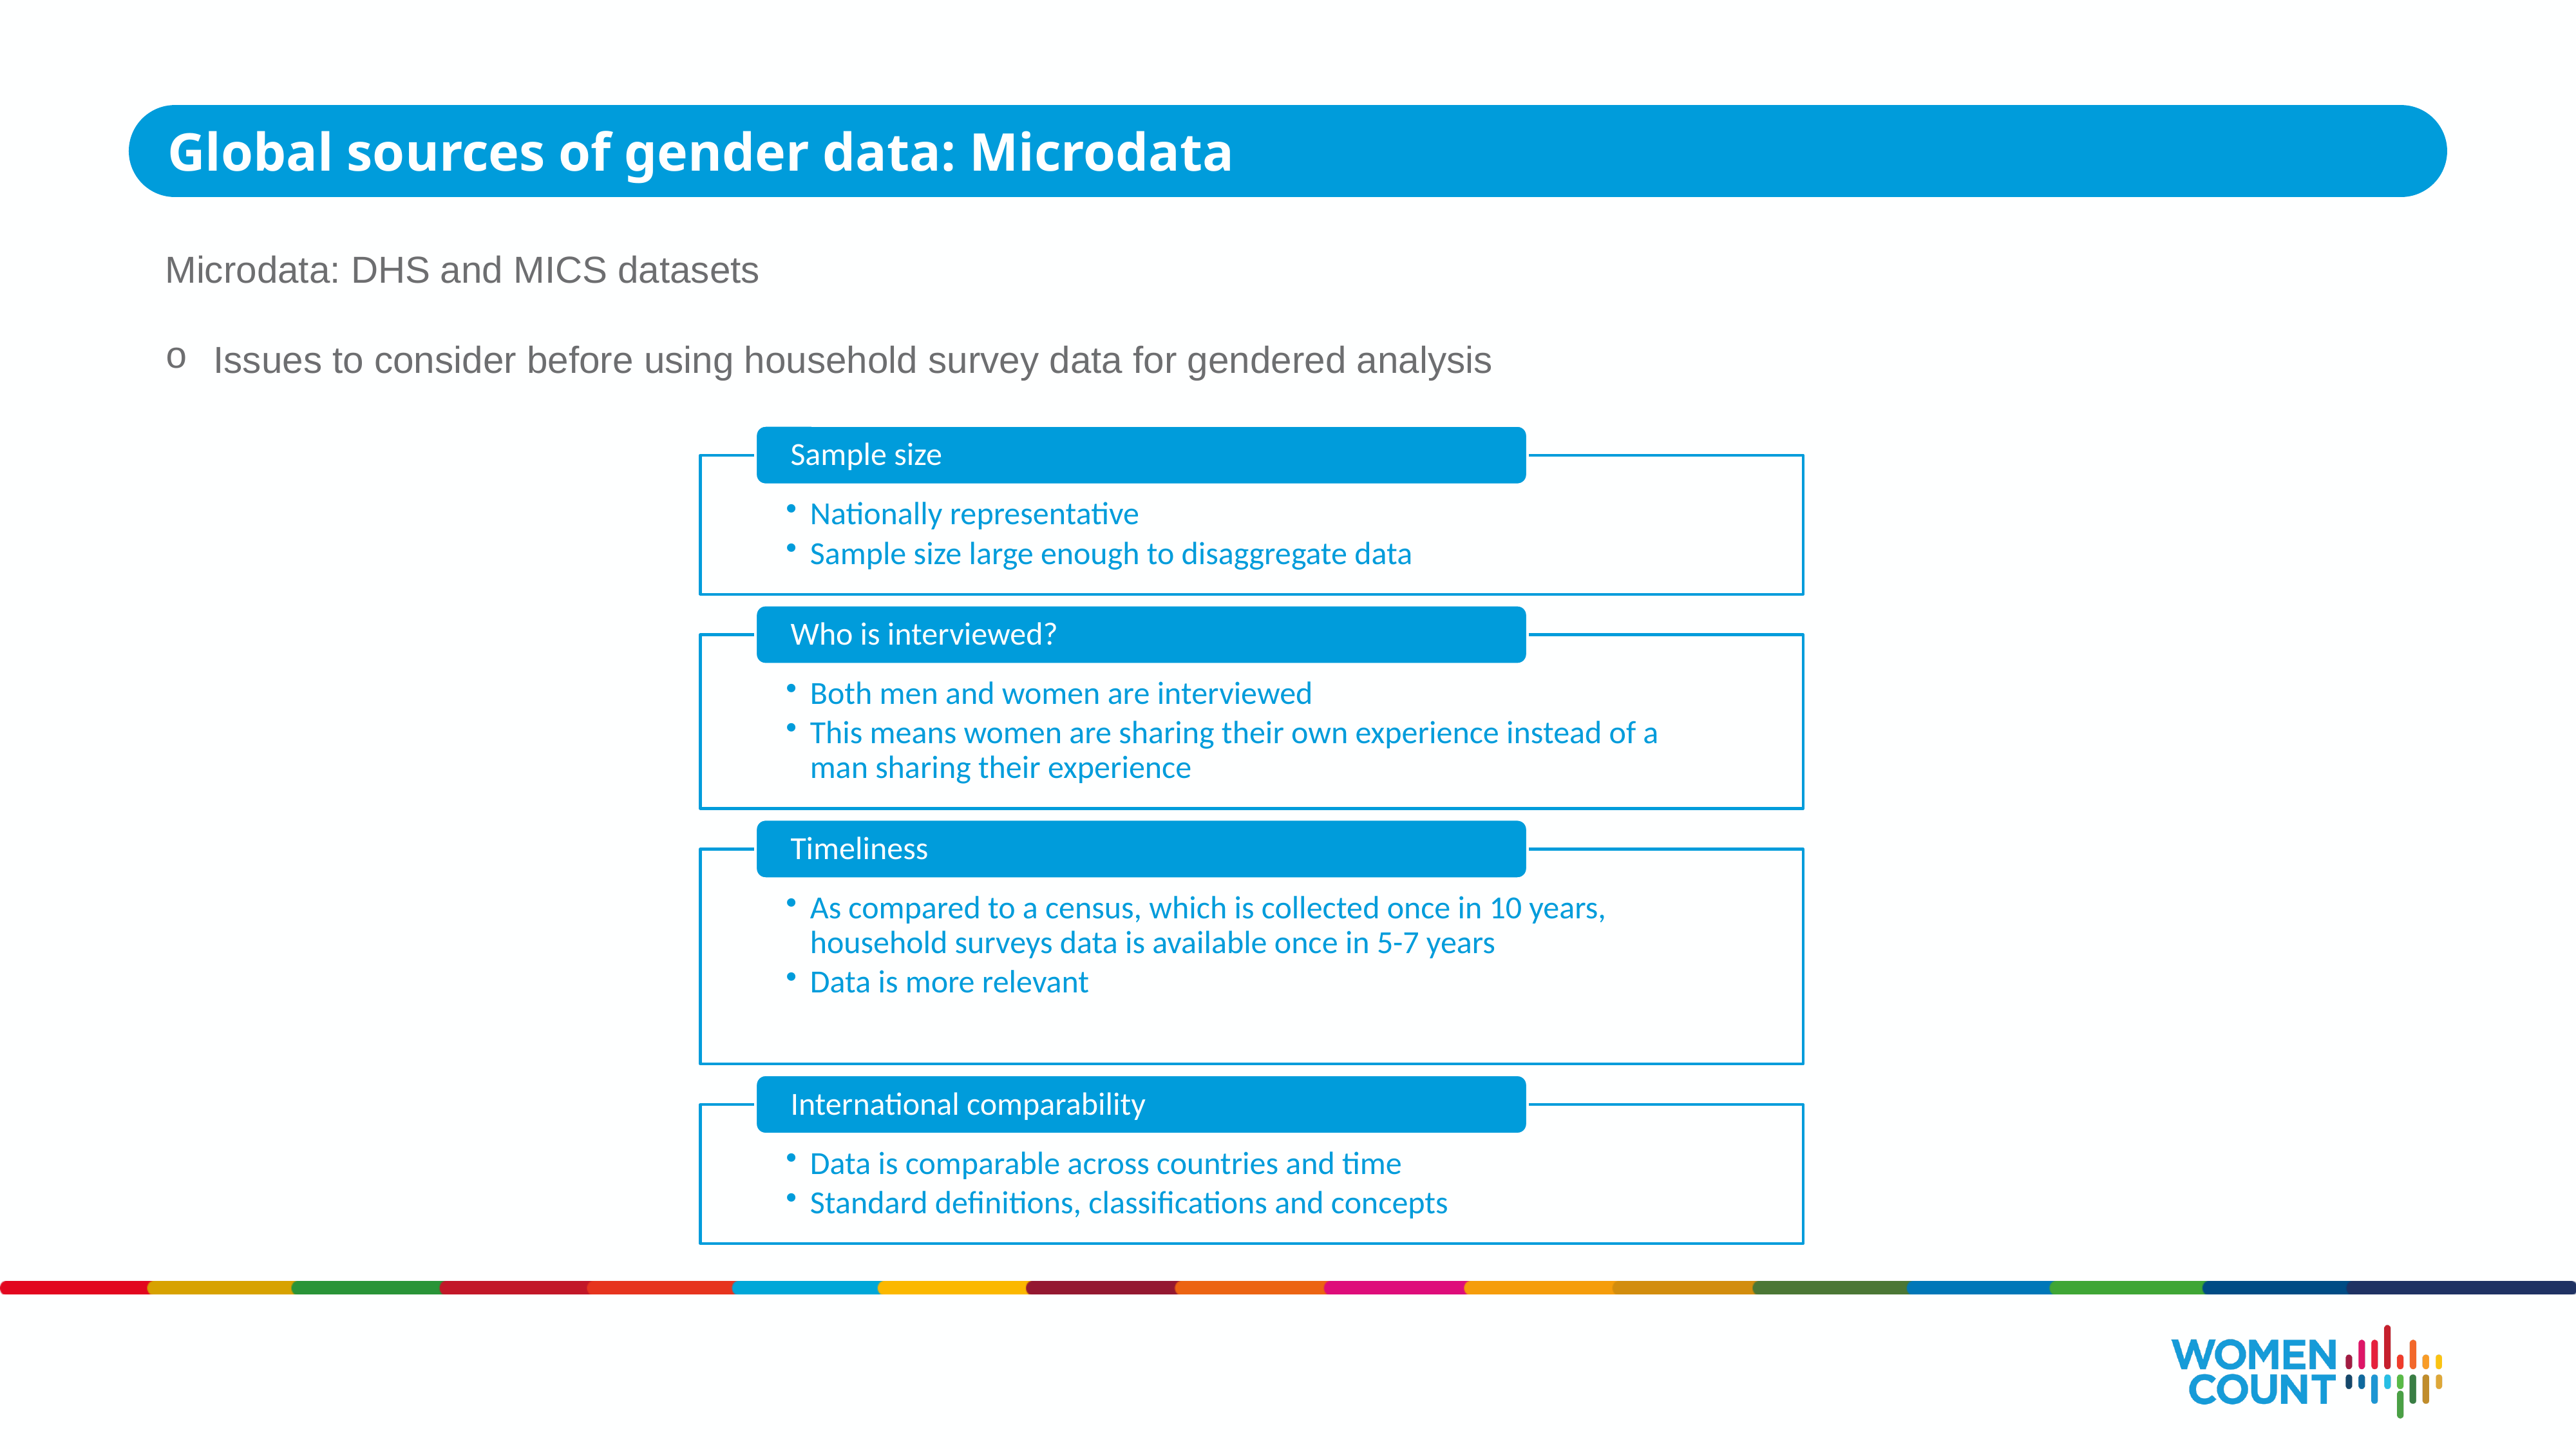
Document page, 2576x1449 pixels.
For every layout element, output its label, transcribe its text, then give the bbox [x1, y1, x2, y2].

list Global sources of gender data: Microdata [167, 119, 2411, 245]
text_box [700, 418, 1804, 1251]
list Microdata: DHS and MICS datasets Issues to consider before using household survey data for gendered analysis [165, 245, 2411, 607]
